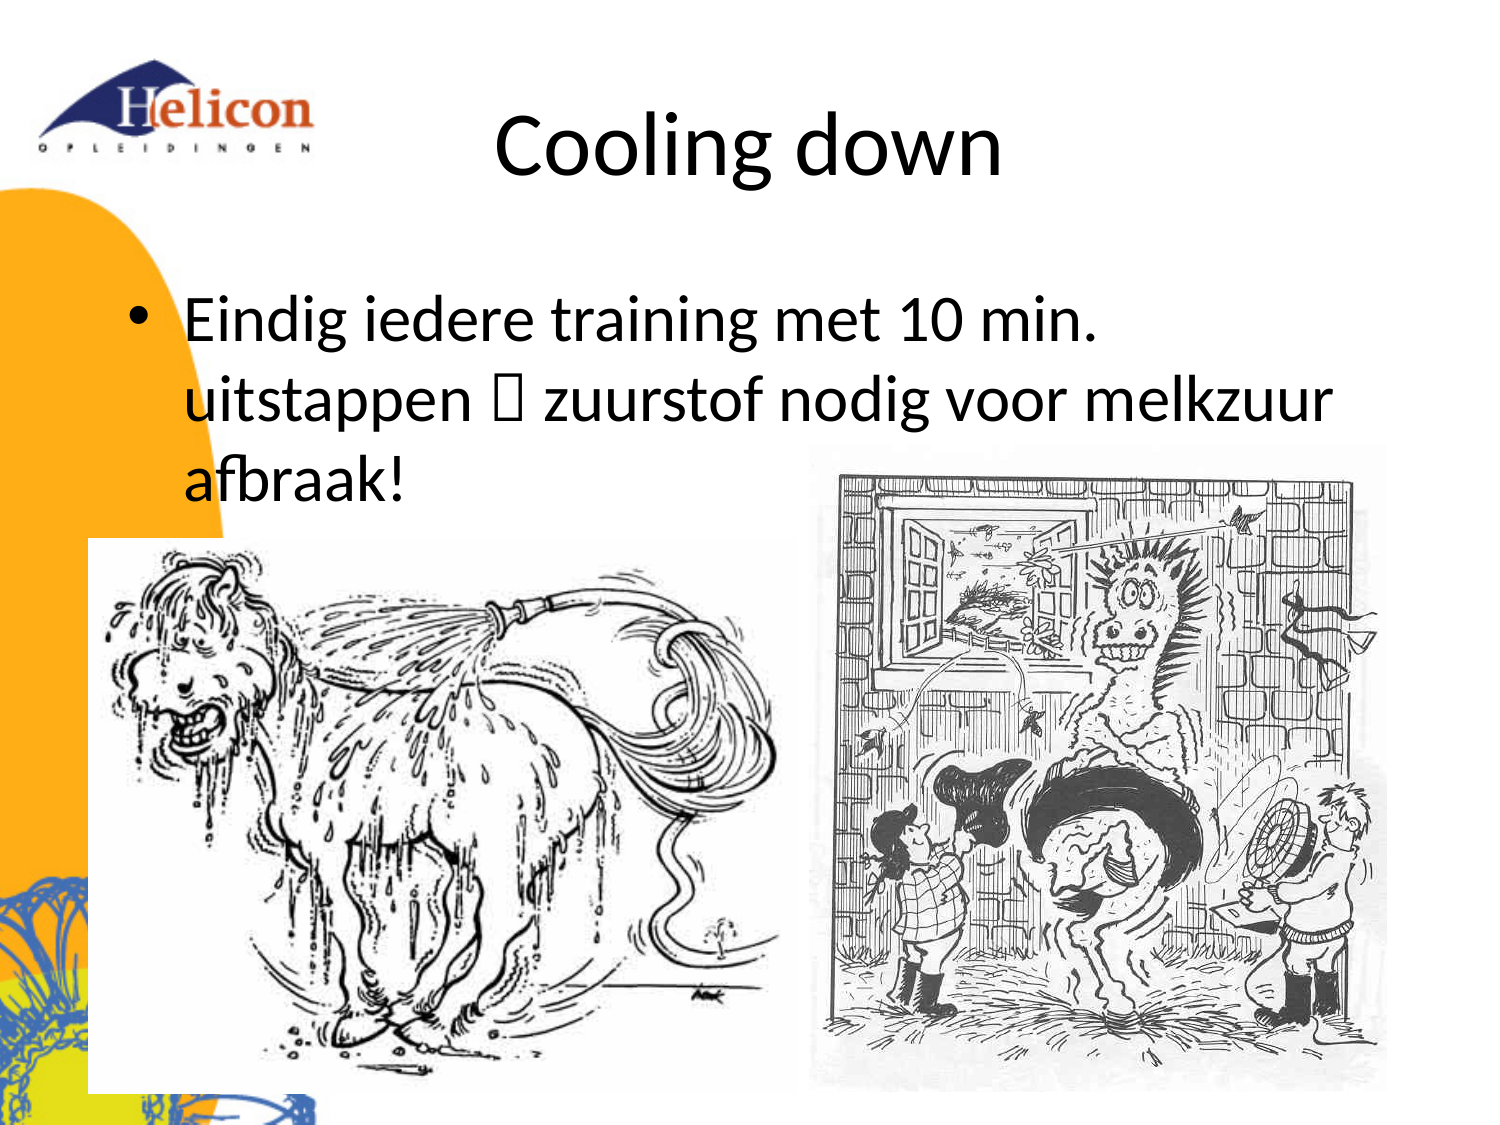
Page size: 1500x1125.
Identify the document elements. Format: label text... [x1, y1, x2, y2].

picture [0, 0, 1500, 1125]
list Eindig iedere training met 10 min. uitstappen  zuurstof nodig voor melkzuur afbraak! [112, 267, 1388, 543]
title Cooling down [75, 45, 1425, 233]
